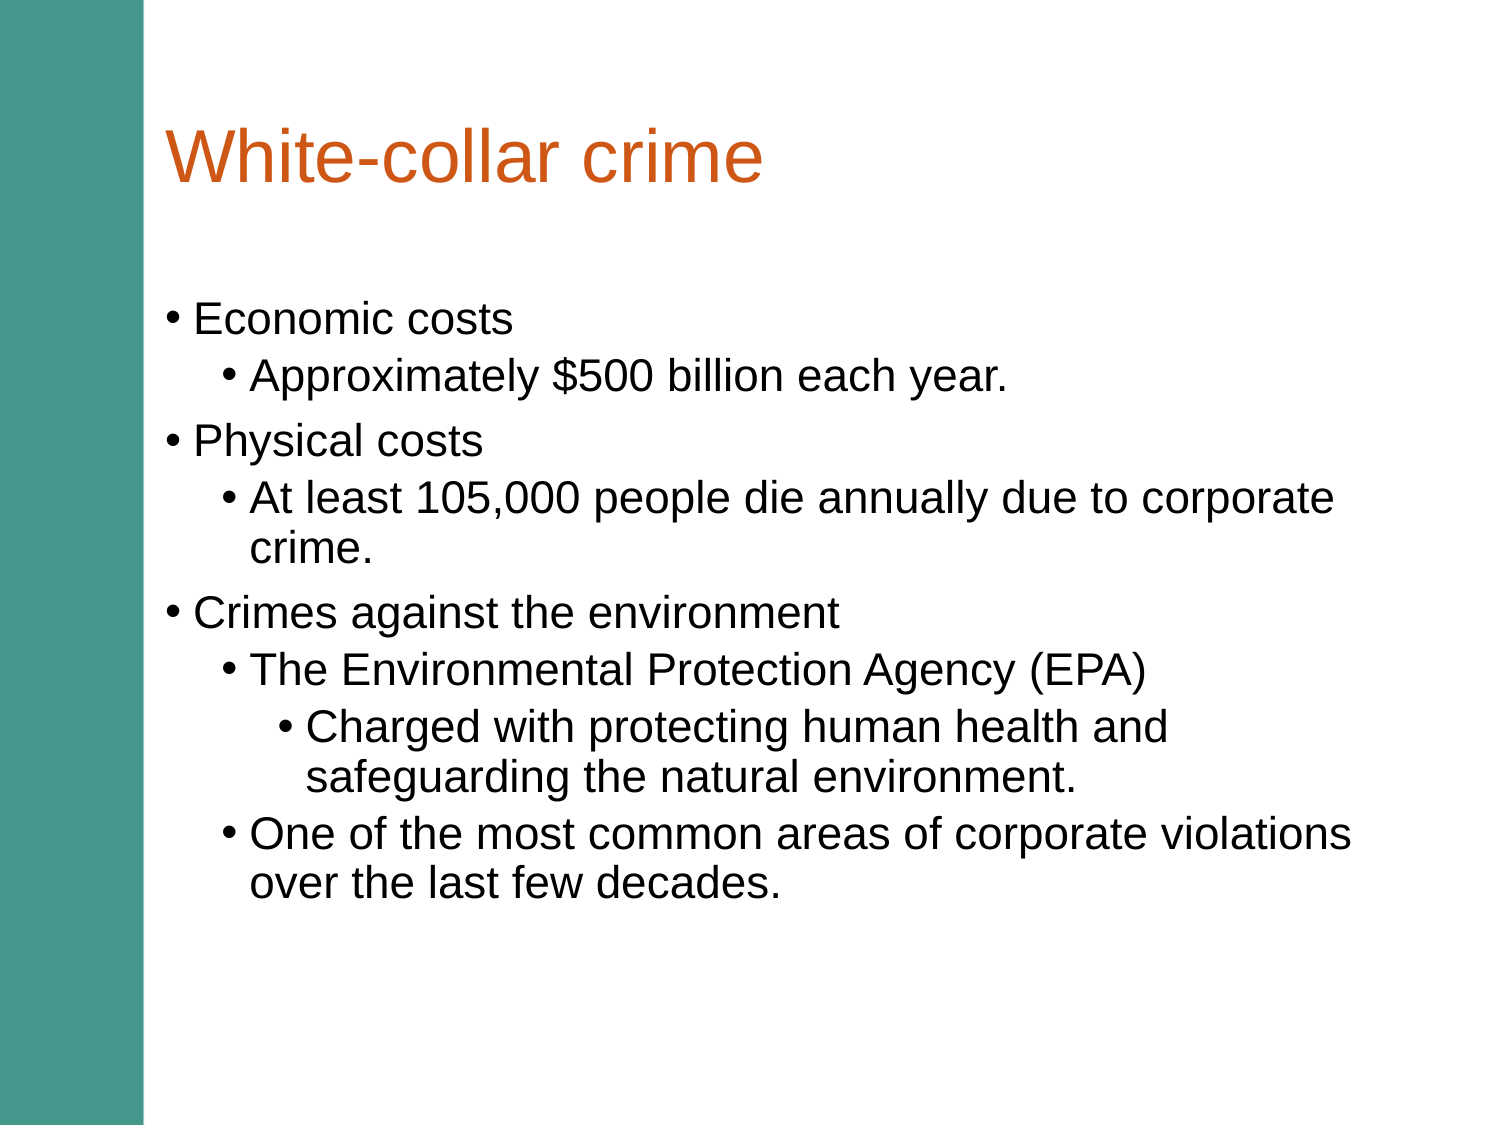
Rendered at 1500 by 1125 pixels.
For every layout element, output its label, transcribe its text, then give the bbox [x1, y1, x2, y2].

title White-collar crime [150, 49, 1444, 267]
picture [0, 0, 1500, 1125]
list Economic costs Approximately $500 billion each year. Physical costs At least 105,000 people die annually due to corporate crime. Crimes against the environment The Environmental Protection Agency (EPA) Charged with protecting human health and safeguarding the natural environment. One of the most common areas of corporate violations over the last few decades. [150, 287, 1444, 1002]
